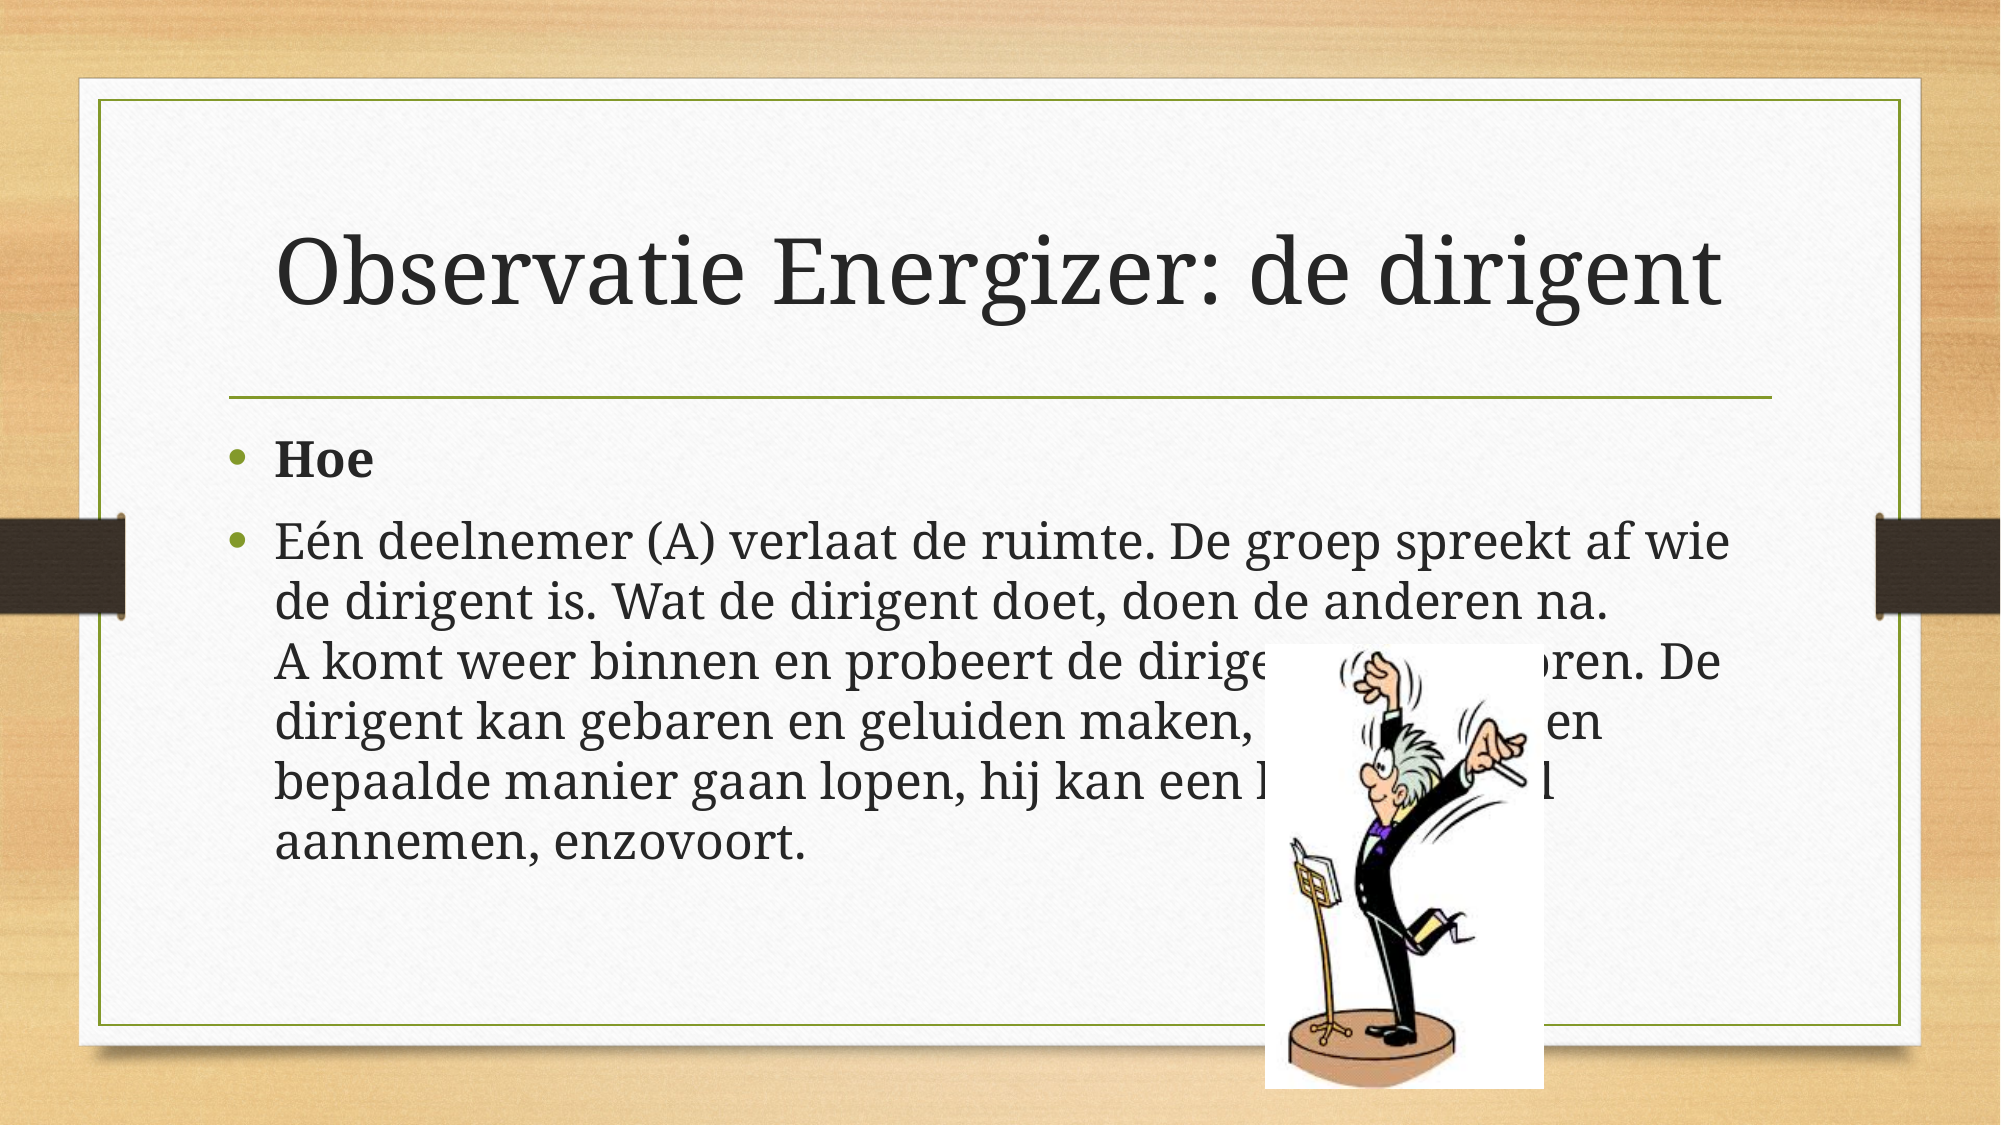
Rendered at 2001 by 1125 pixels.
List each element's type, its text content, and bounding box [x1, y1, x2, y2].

title Observatie Energizer: de dirigent [212, 161, 1788, 375]
picture [0, 0, 2001, 1125]
list Hoe Eén deelnemer (A) verlaat de ruimte. De groep spreekt af wie de dirigent is. Wat de dirigent doet, doen de anderen na. A komt weer binnen en probeert de dirigent op te sporen. De dirigent kan gebaren en geluiden maken, hij kan op een bepaalde manier gaan lopen, hij kan een bepaalde rol aannemen, enzovoort. [212, 419, 1788, 964]
